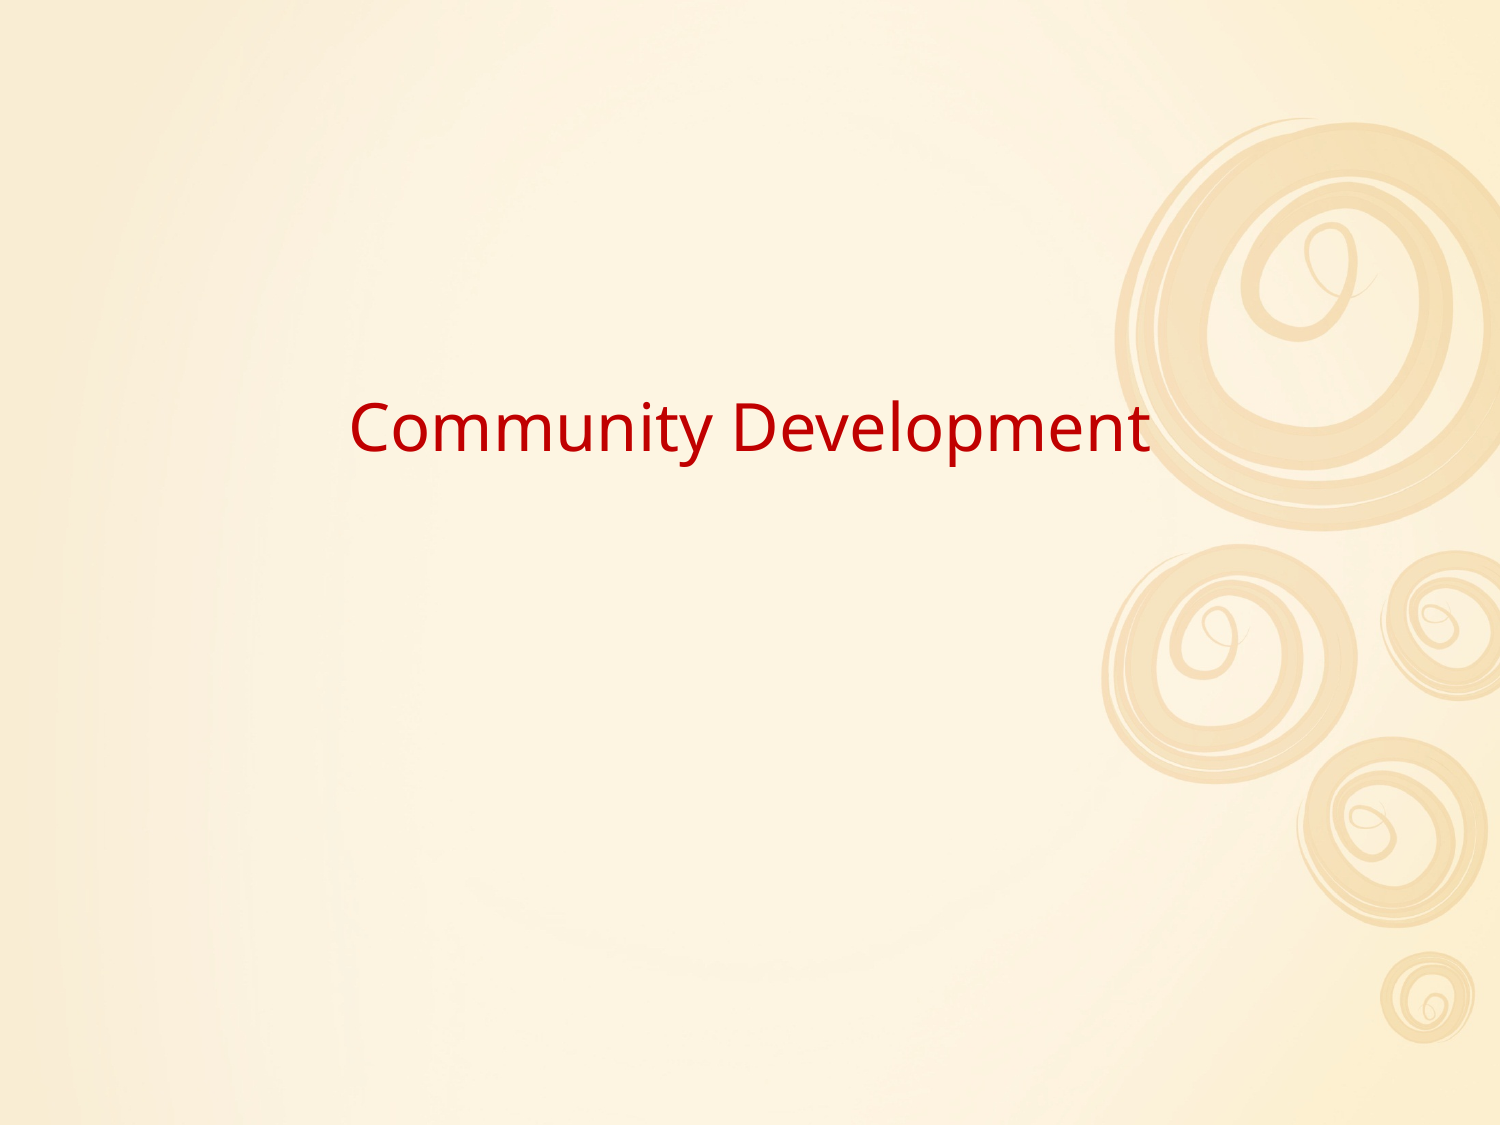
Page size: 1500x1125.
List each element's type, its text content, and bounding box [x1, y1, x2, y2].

title Community Development [75, 324, 1425, 525]
picture [0, 0, 1500, 1125]
